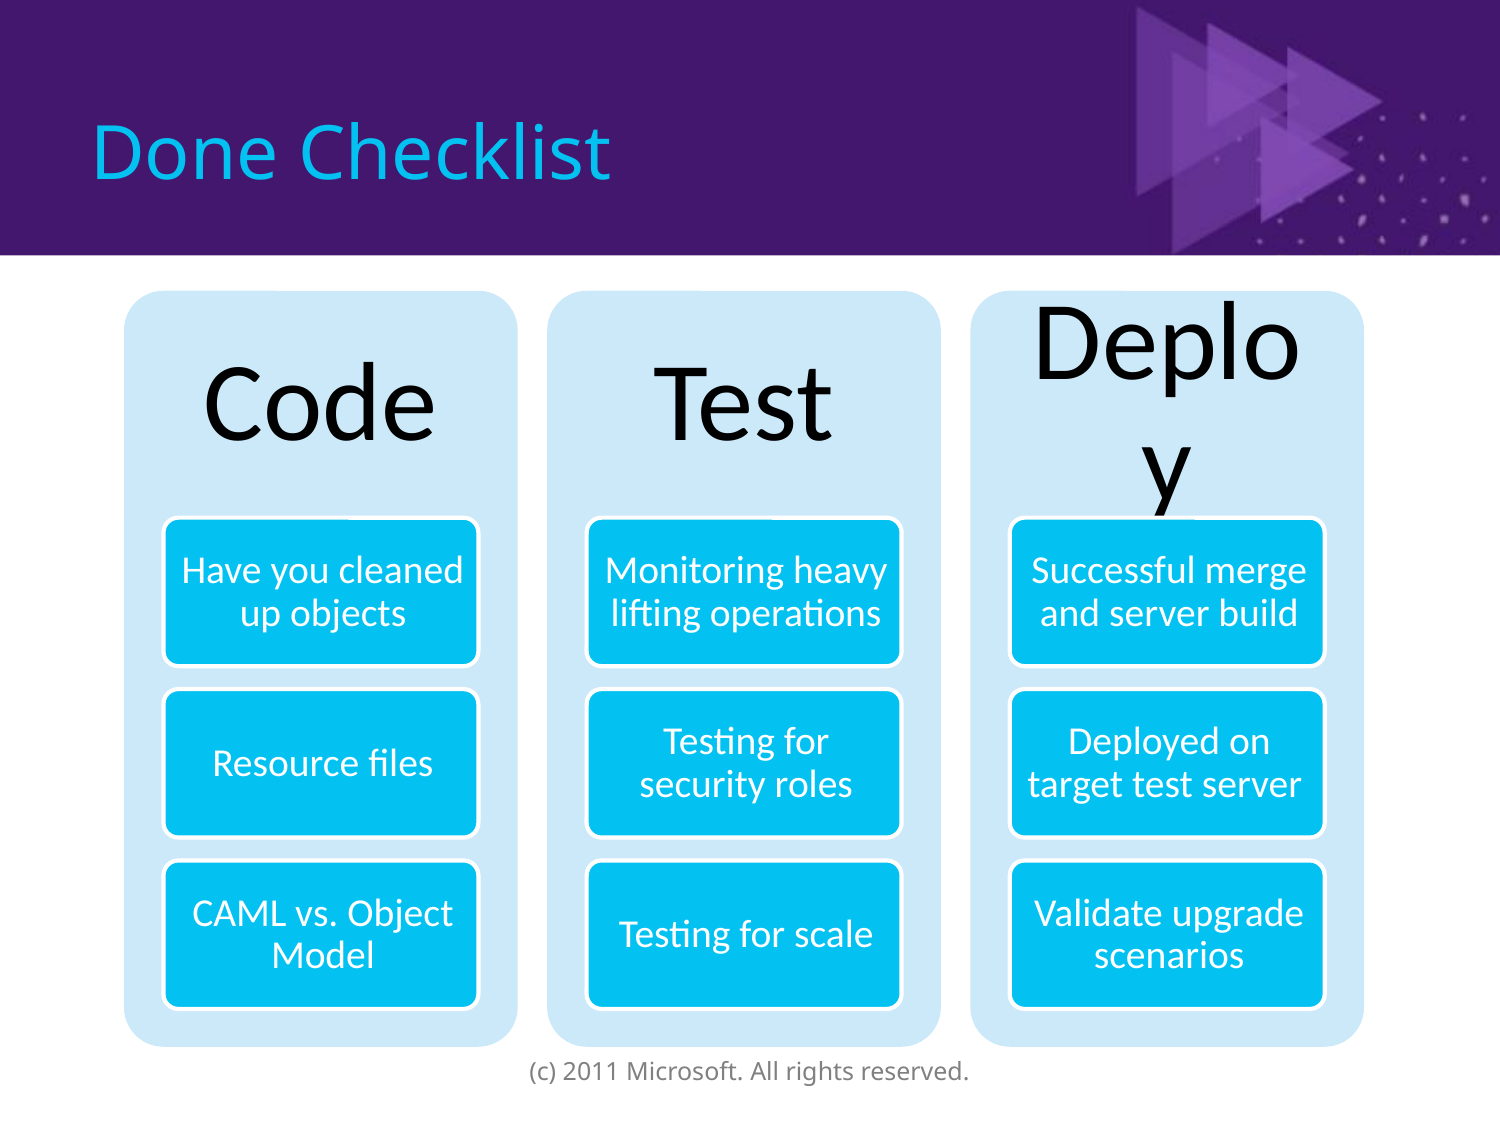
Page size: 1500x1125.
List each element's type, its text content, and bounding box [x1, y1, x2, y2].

title Done Checklist [75, 56, 1425, 244]
footer (c) 2011 Microsoft. All rights reserved. [512, 1055, 988, 1103]
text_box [123, 290, 1365, 1047]
picture [0, 0, 1500, 255]
